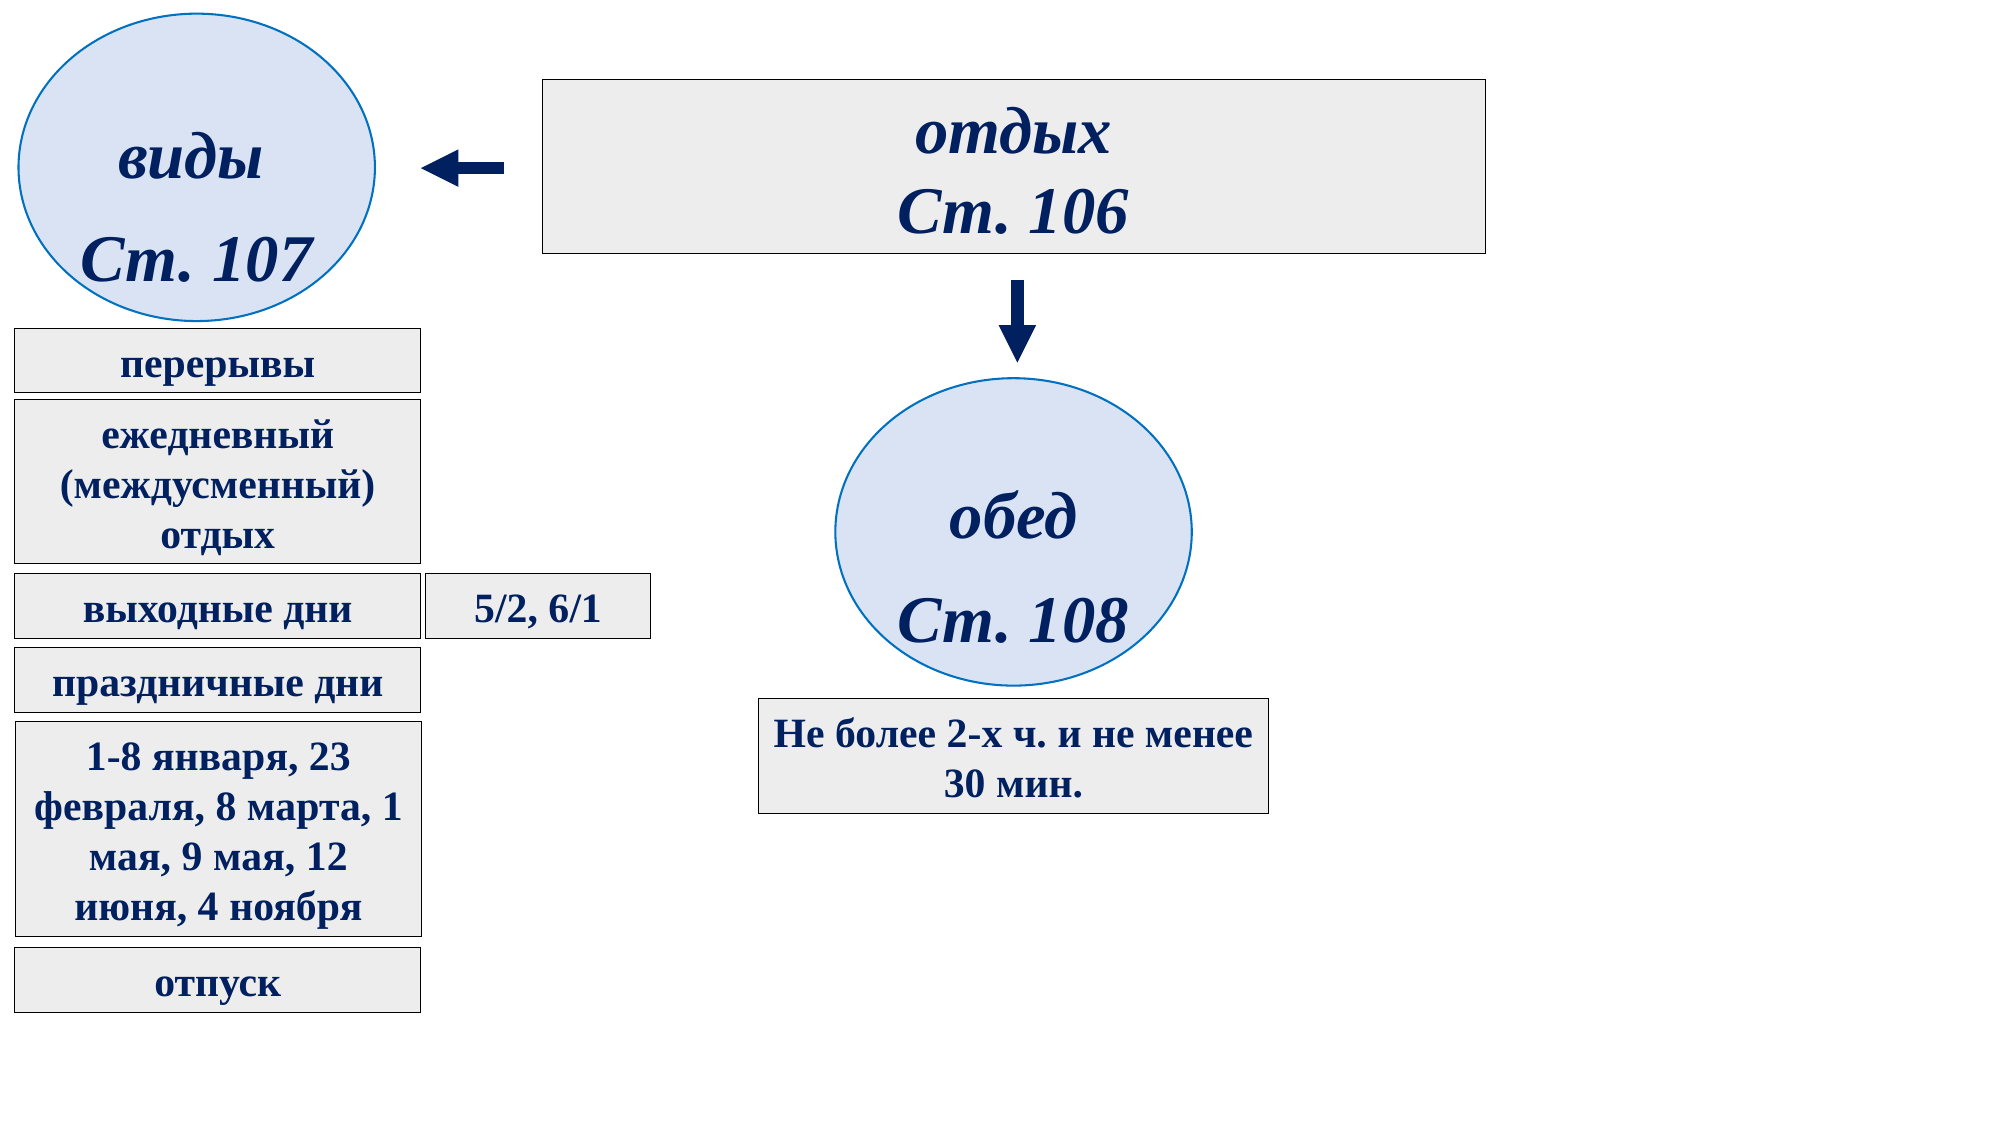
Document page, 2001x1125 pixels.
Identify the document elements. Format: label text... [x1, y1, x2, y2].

text_box отпуск [14, 947, 421, 1013]
text_box Не более 2-х ч. и не менее 30 мин. [758, 698, 1269, 814]
text_box [110, 303, 283, 323]
text_box [852, 377, 1175, 464]
text_box обед [816, 464, 1211, 560]
text_box [837, 560, 1190, 568]
text_box [21, 199, 373, 207]
text_box ежедневный (междусменный) отдых [14, 399, 421, 564]
text_box [918, 663, 1109, 687]
text_box 1-8 января, 23 февраля, 8 марта, 1 мая, 9 мая, 12 июня, 4 ноября [15, 721, 422, 937]
text_box отдых Ст. 106 [542, 79, 1486, 254]
text_box праздничные дни [14, 647, 421, 713]
text_box Ст. 108 [831, 568, 1196, 663]
text_box перерывы [14, 328, 421, 393]
text_box выходные дни [14, 573, 421, 639]
text_box Ст. 107 [14, 207, 379, 303]
text_box виды [0, 104, 389, 199]
text_box [33, 12, 361, 104]
text_box 5/2, 6/1 [425, 573, 651, 639]
